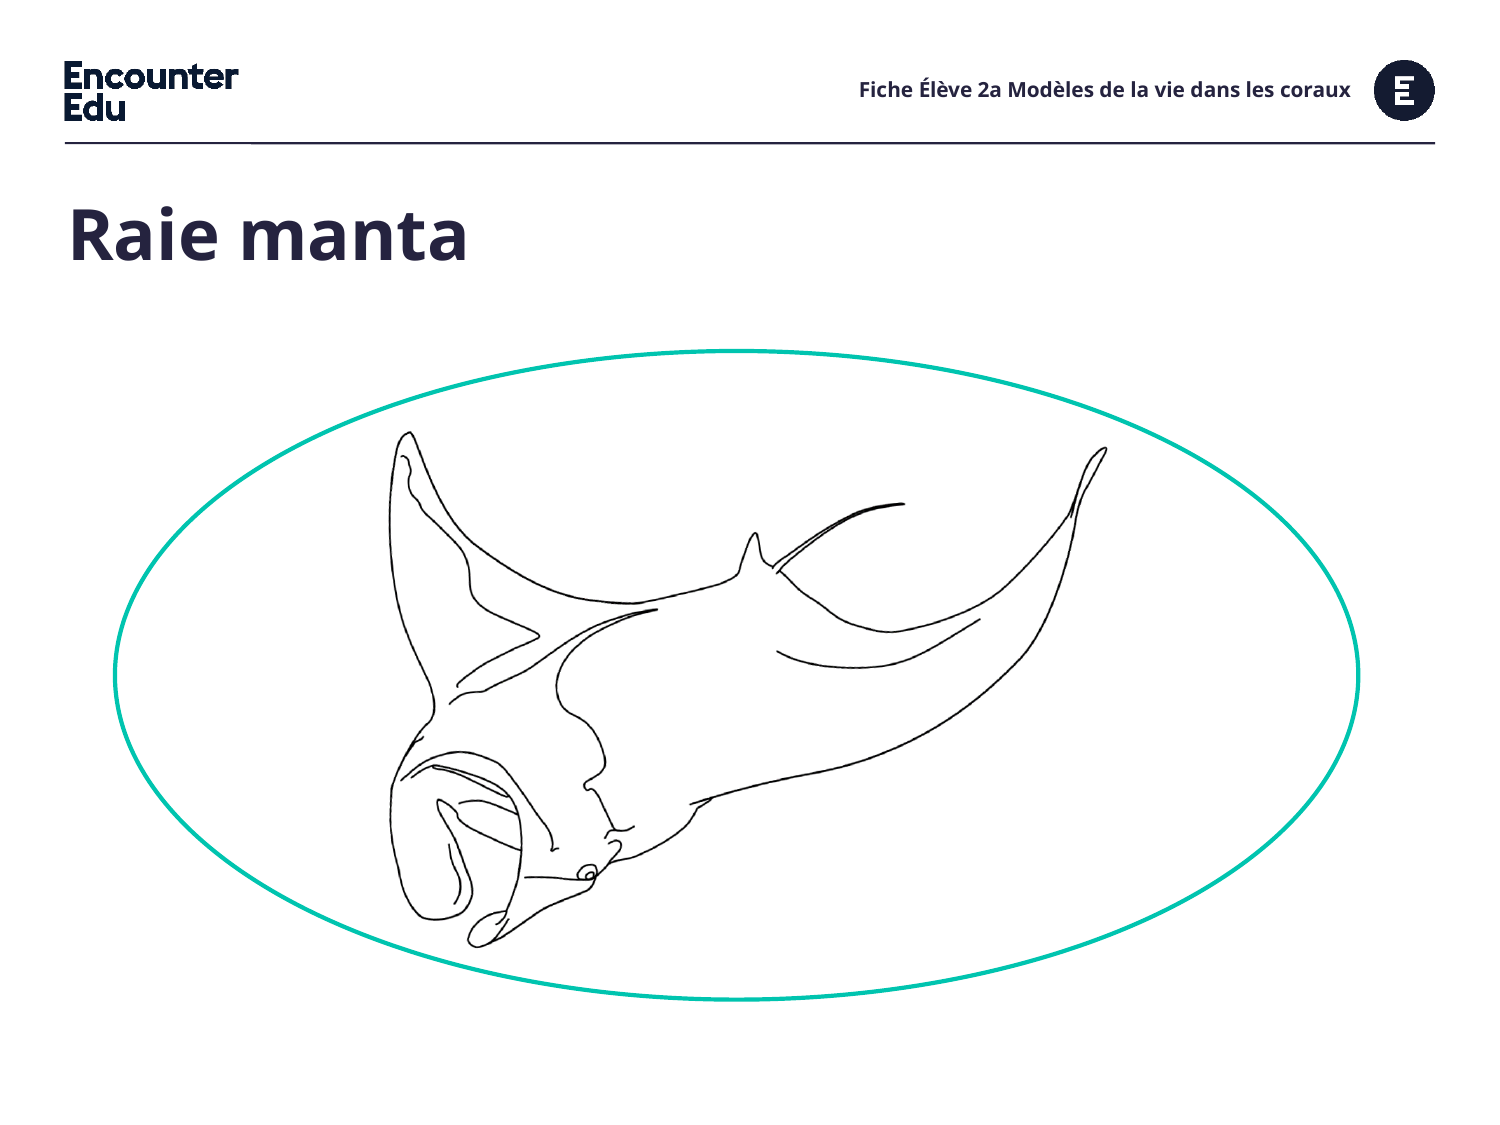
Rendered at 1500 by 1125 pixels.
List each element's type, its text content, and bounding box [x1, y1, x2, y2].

picture [60, 59, 243, 122]
picture [1372, 58, 1436, 122]
list Raie manta [59, 191, 929, 394]
picture [371, 352, 1129, 914]
text_box [114, 412, 1359, 1000]
text_box [929, 366, 1040, 392]
picture [405, 950, 418, 956]
title Fiche Élève 2a Modèles de la vie dans les coraux [749, 67, 1359, 114]
